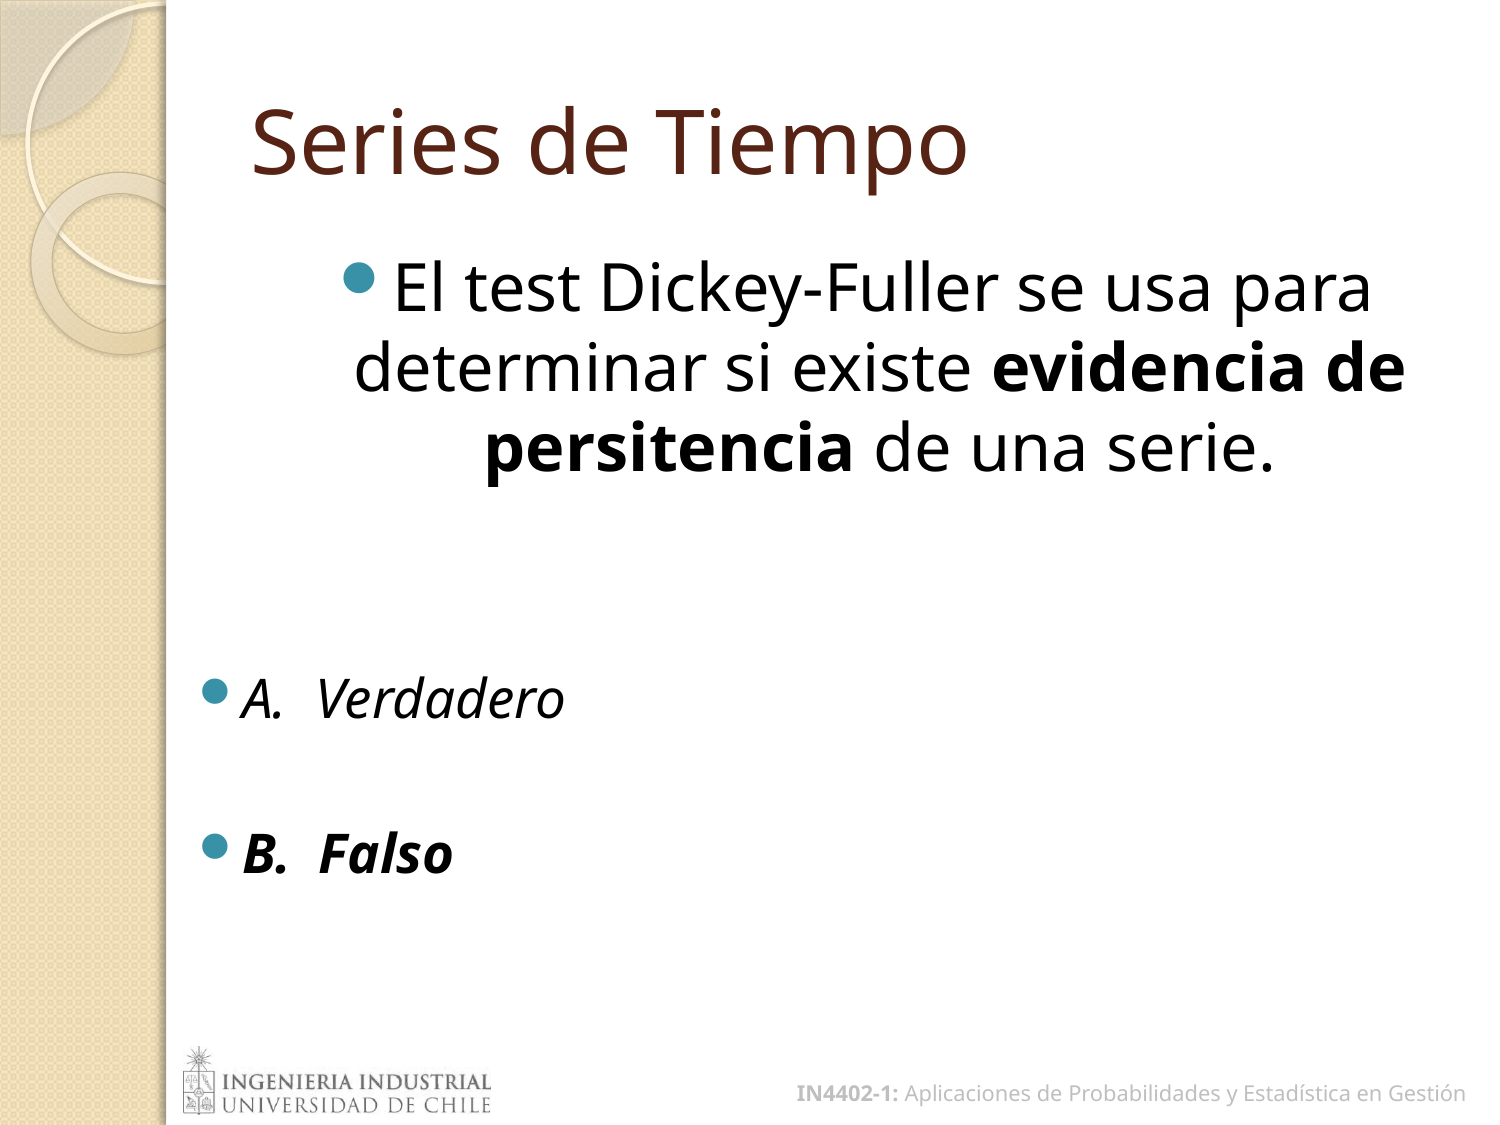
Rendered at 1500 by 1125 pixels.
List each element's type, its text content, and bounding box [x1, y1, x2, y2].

picture [183, 1046, 491, 1115]
text_box A. Verdadero B. Falso [171, 656, 787, 894]
list El test Dickey-Fuller se usa para determinar si existe evidencia de persitencia de una serie. [235, 237, 1466, 1025]
title Series de Tiempo [235, 45, 1466, 233]
